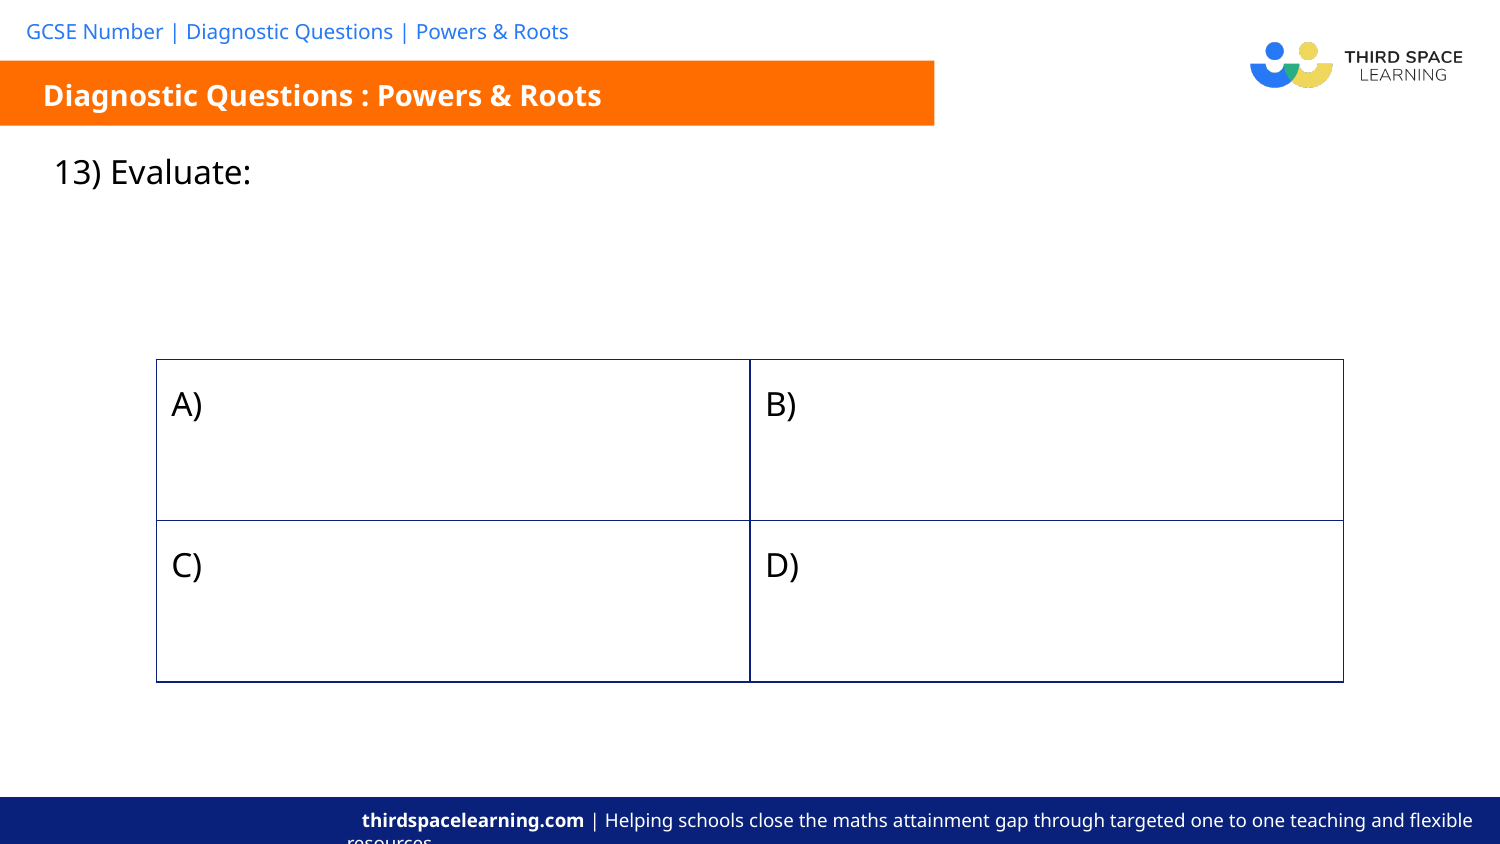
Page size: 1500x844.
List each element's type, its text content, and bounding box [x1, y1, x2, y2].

picture [1250, 33, 1465, 99]
text_box Diagnostic Questions : Powers & Roots [27, 61, 778, 127]
